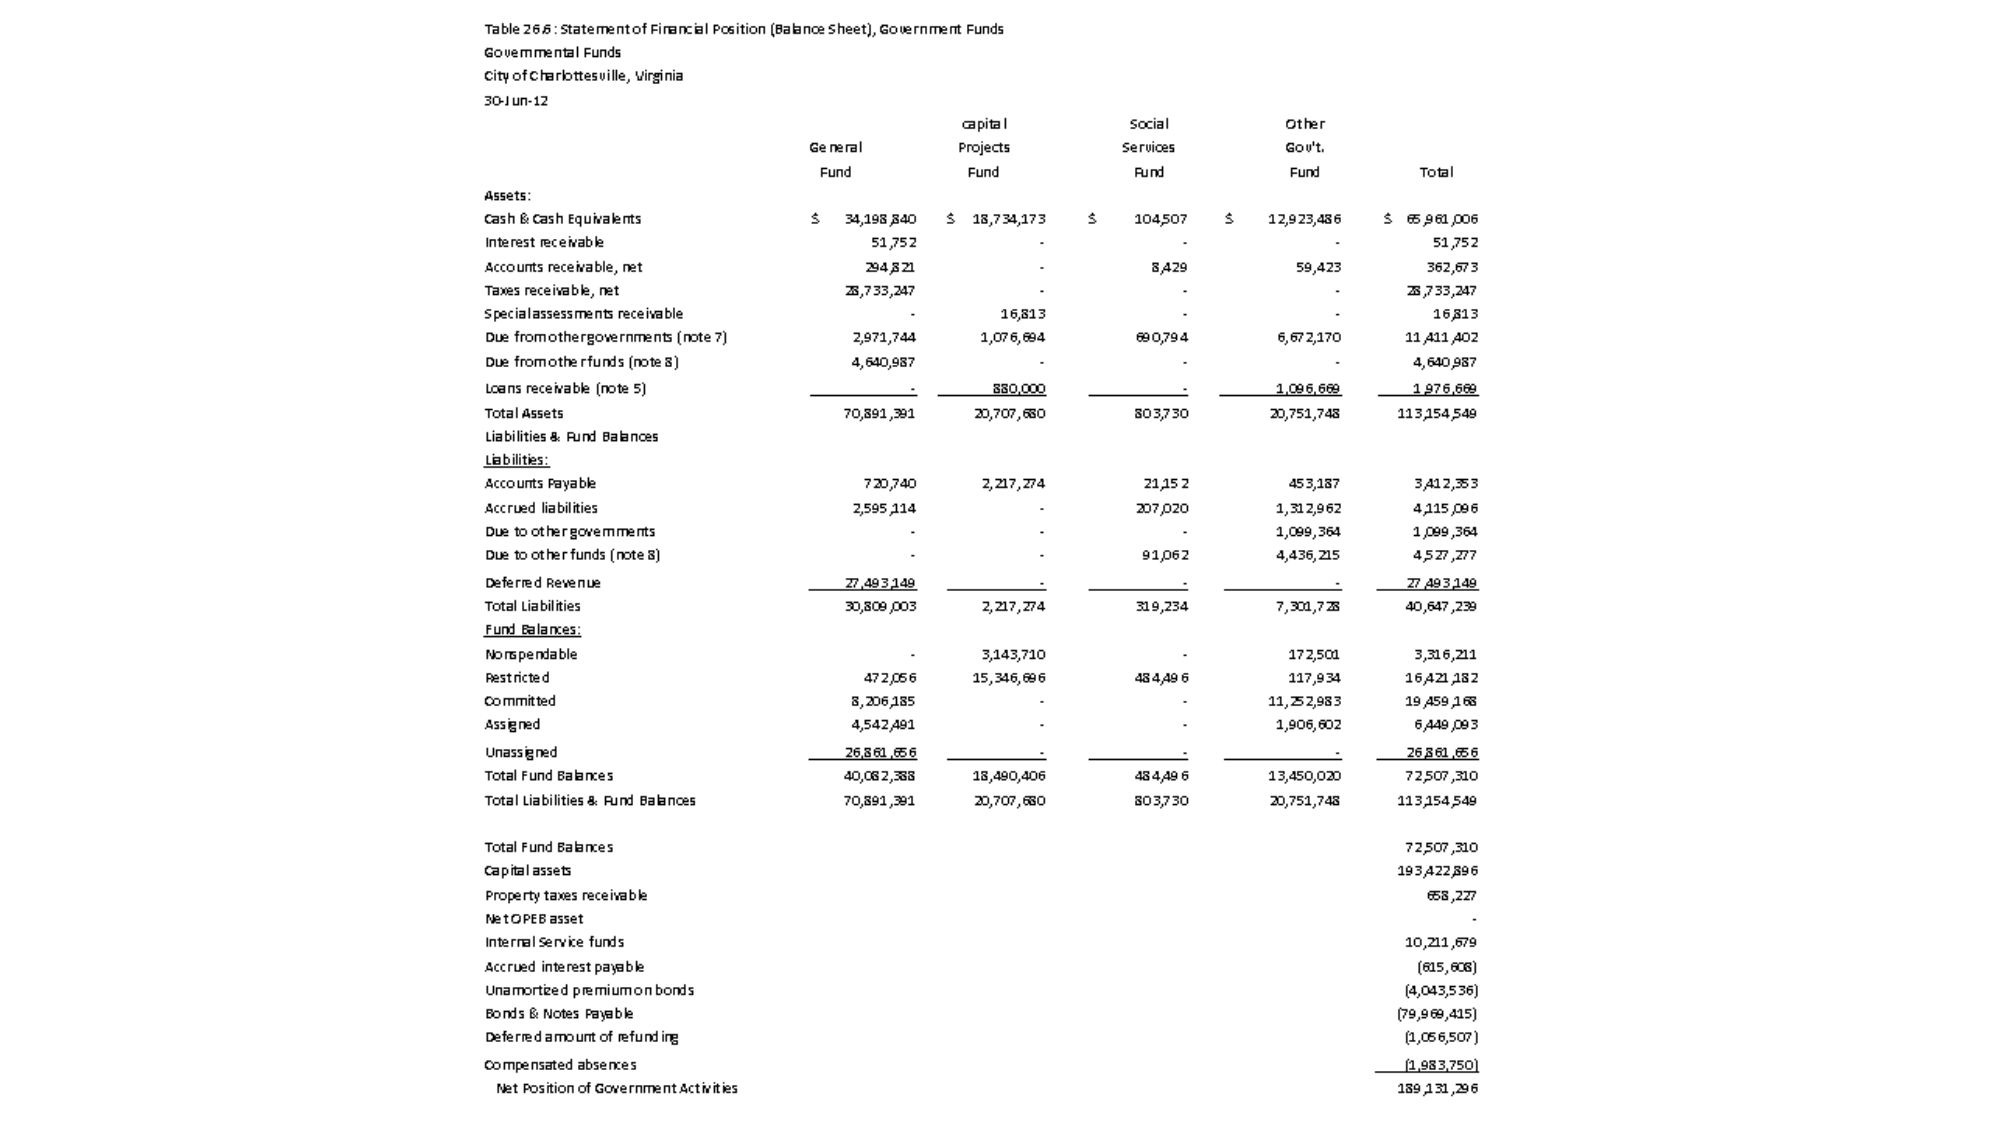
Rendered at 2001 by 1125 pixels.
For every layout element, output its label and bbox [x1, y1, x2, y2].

picture [479, 14, 1521, 1110]
